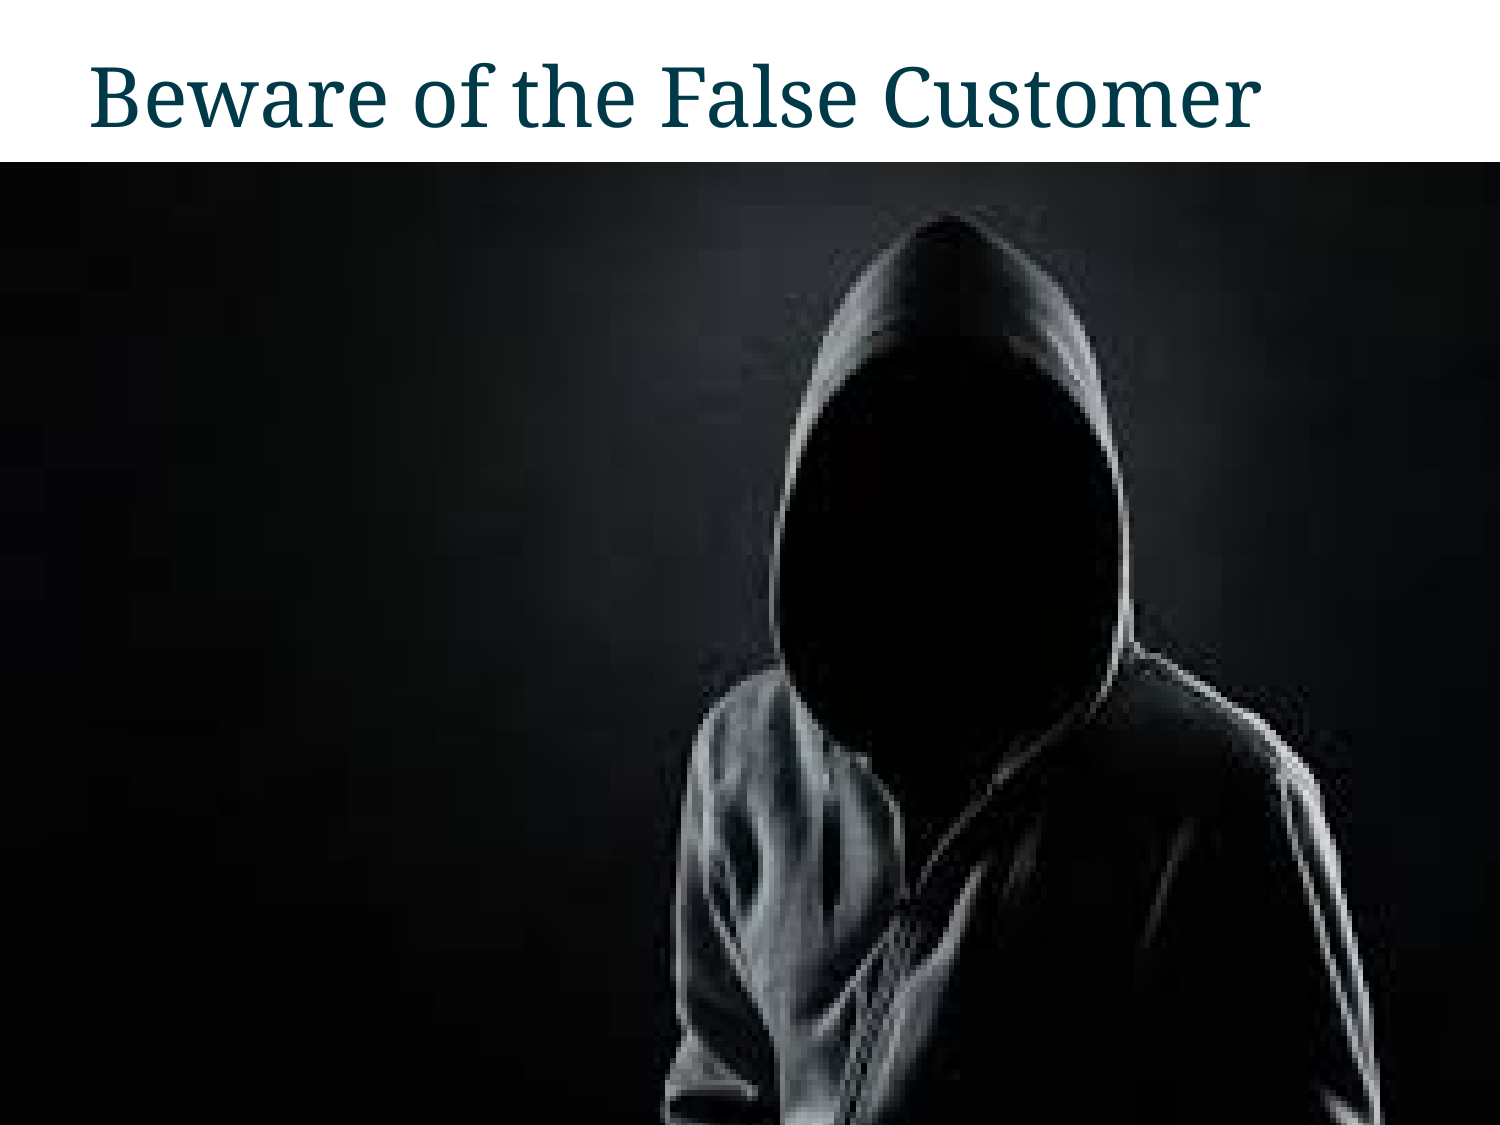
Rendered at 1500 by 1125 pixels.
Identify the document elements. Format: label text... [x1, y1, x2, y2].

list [0, 162, 1500, 1125]
title Beware of the False Customer [73, 0, 1453, 161]
